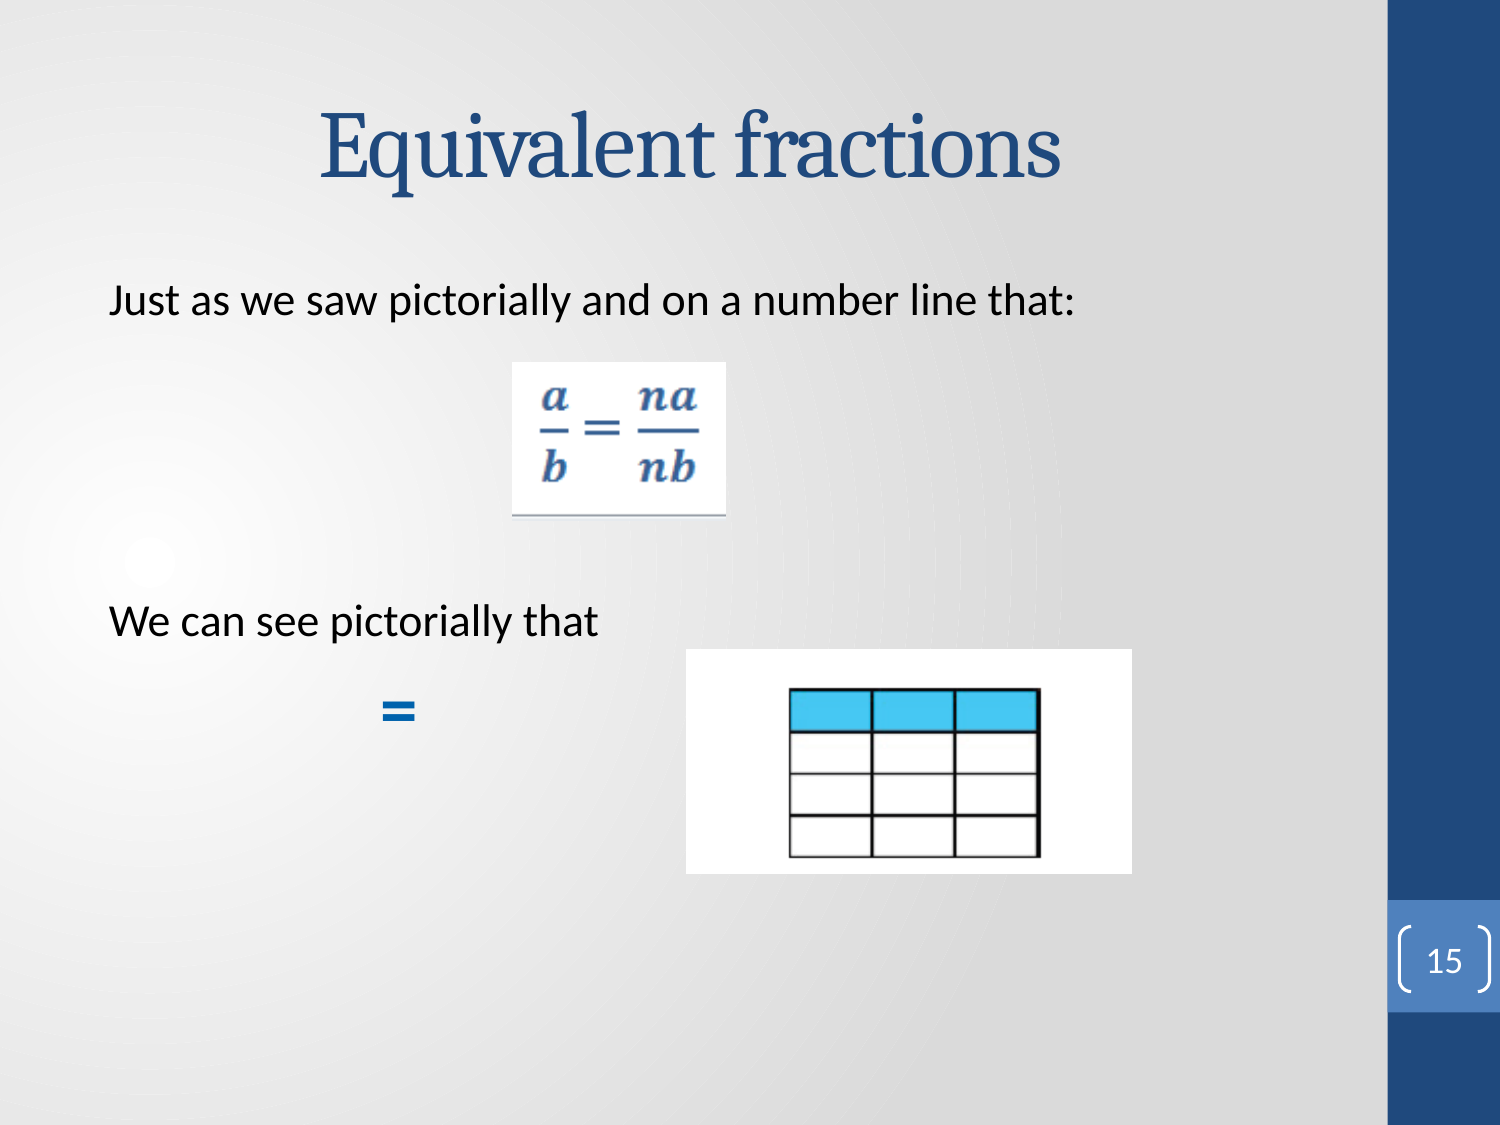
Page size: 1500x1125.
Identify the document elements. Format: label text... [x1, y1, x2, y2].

title Equivalent fractions [75, 45, 1325, 233]
picture [685, 649, 1133, 874]
picture [511, 361, 727, 522]
slide_number 15 [1397, 924, 1492, 994]
